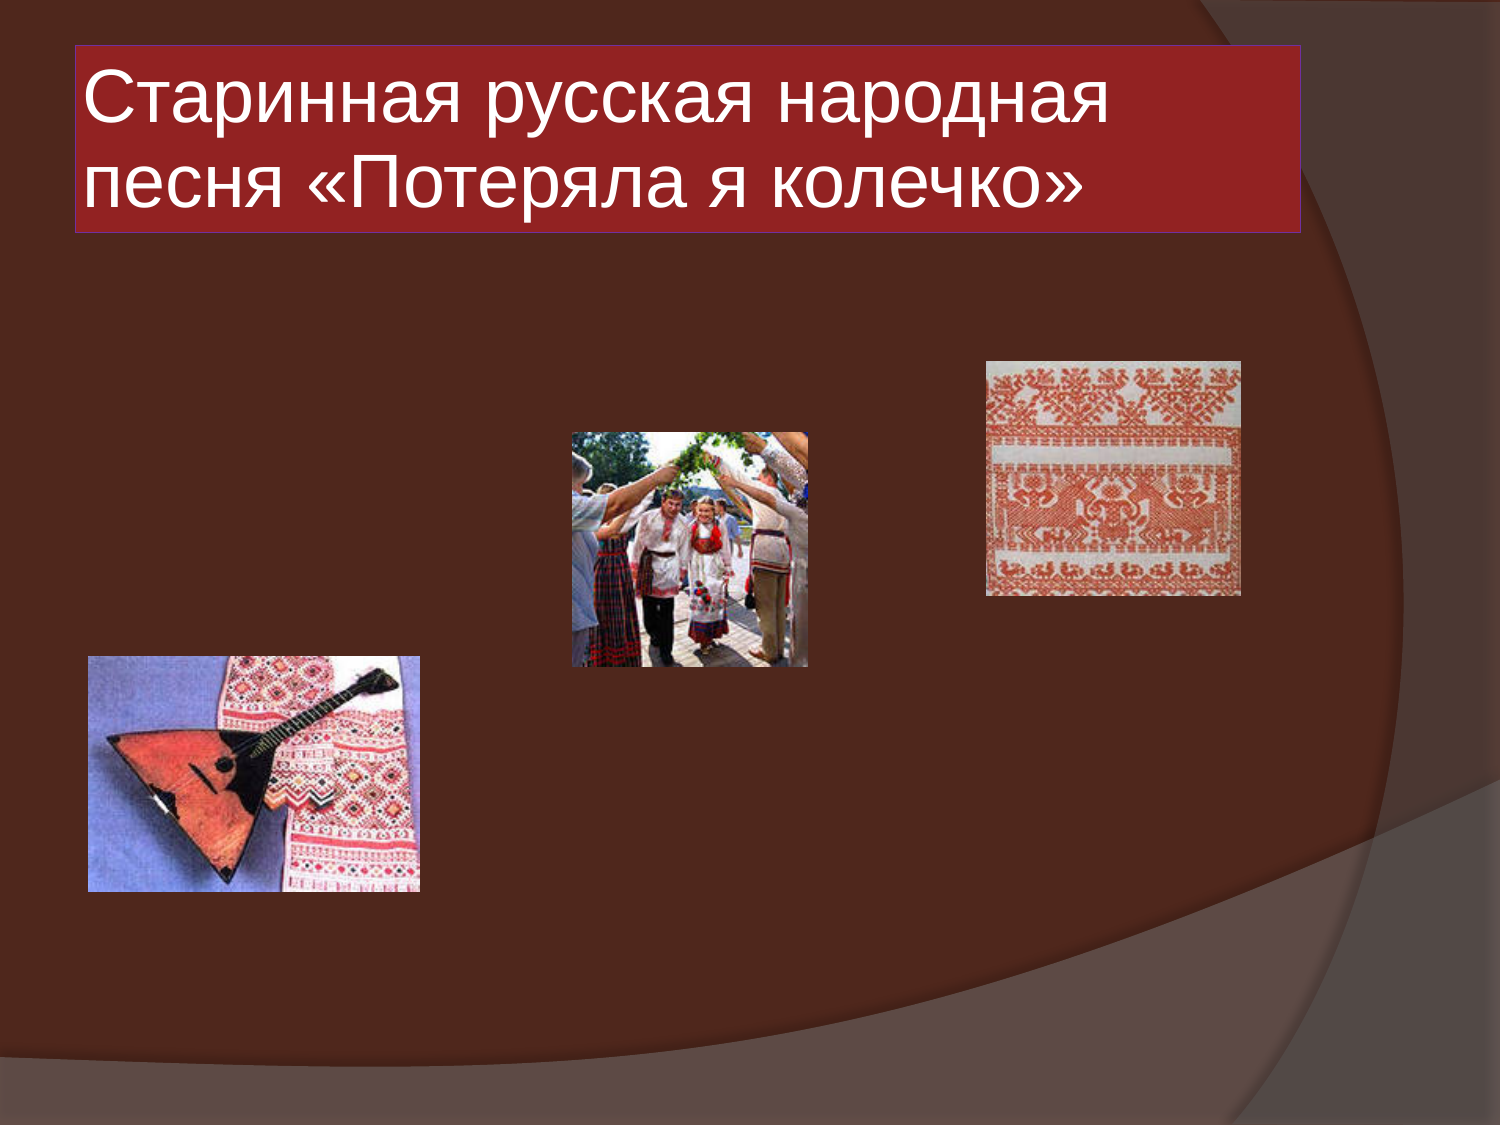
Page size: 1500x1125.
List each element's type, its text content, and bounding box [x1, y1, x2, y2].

title Старинная русская народная песня «Потеряла я колечко» [75, 45, 1301, 233]
picture [572, 432, 808, 668]
picture [88, 656, 420, 892]
picture [985, 361, 1242, 597]
